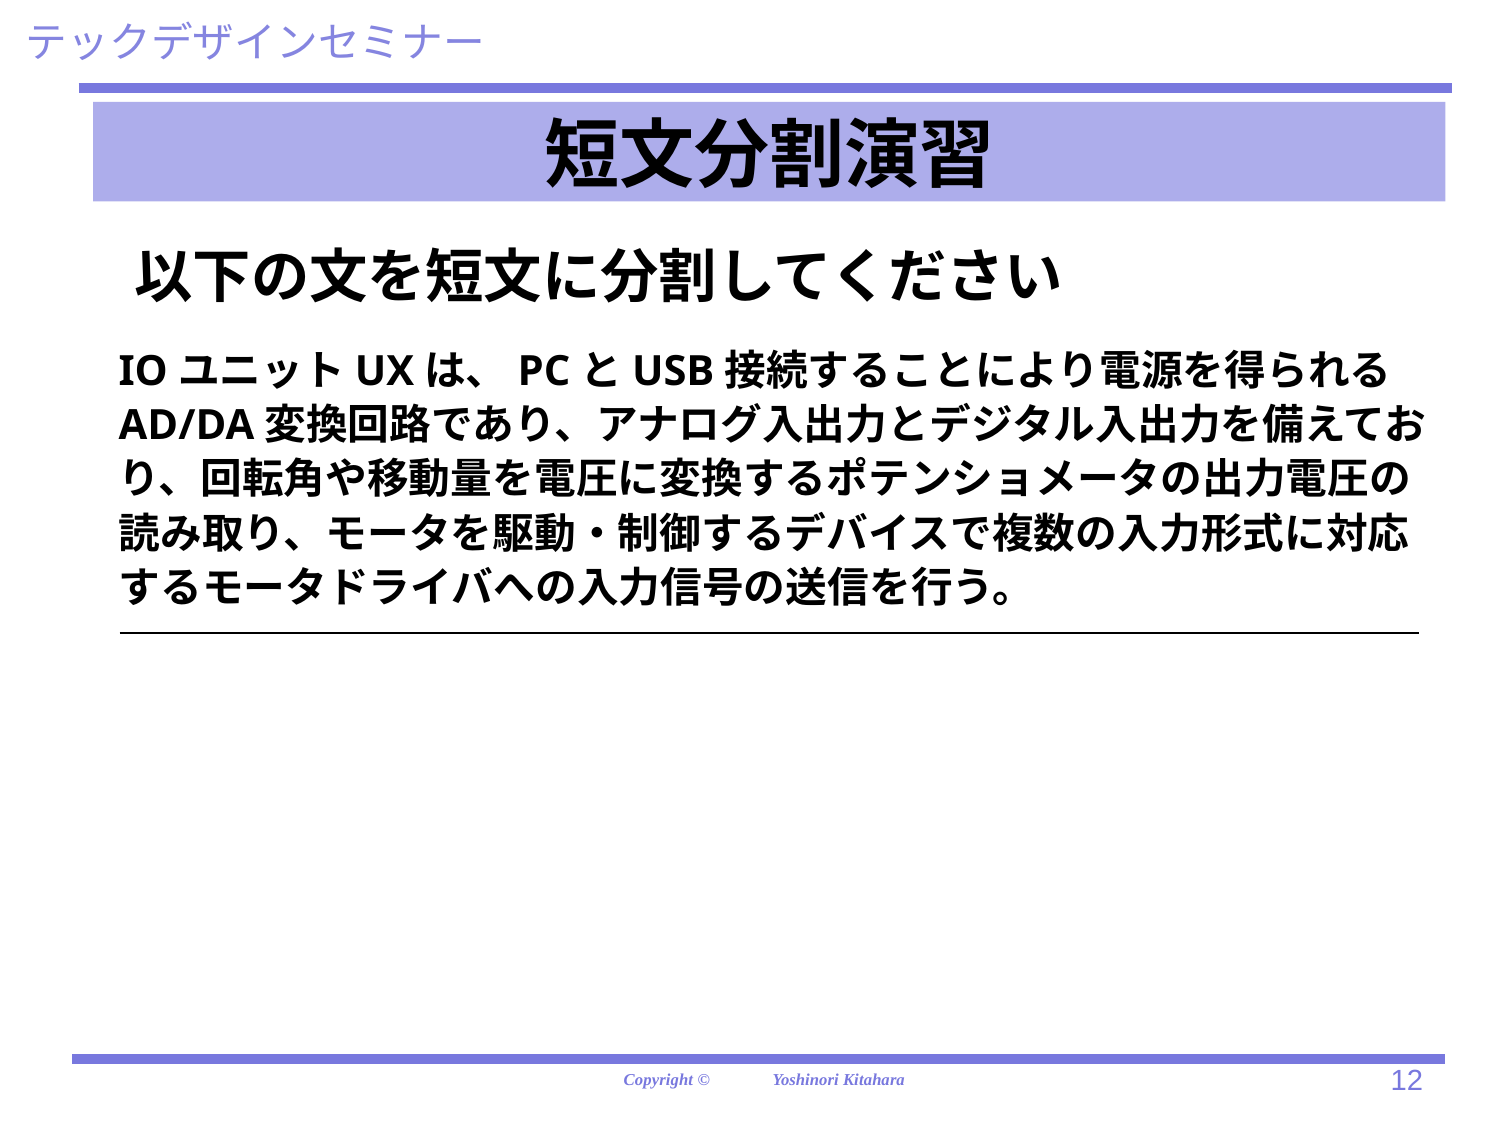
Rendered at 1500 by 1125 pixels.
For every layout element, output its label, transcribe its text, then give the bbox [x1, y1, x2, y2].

text_box IOユニットUXは、PCとUSB接続することにより電源を得られるAD/DA変換回路であり、アナログ入出力とデジタル入出力を備えており、回転角や移動量を電圧に変換するポテンショメータの出力電圧の読み取り、モータを駆動・制御するデバイスで複数の入力形式に対応するモータドライバへの入力信号の送信を行う。 [103, 332, 1445, 618]
text_box 短文分割演習 [91, 100, 1448, 203]
text_box 以下の文を短文に分割してください [105, 231, 1093, 317]
